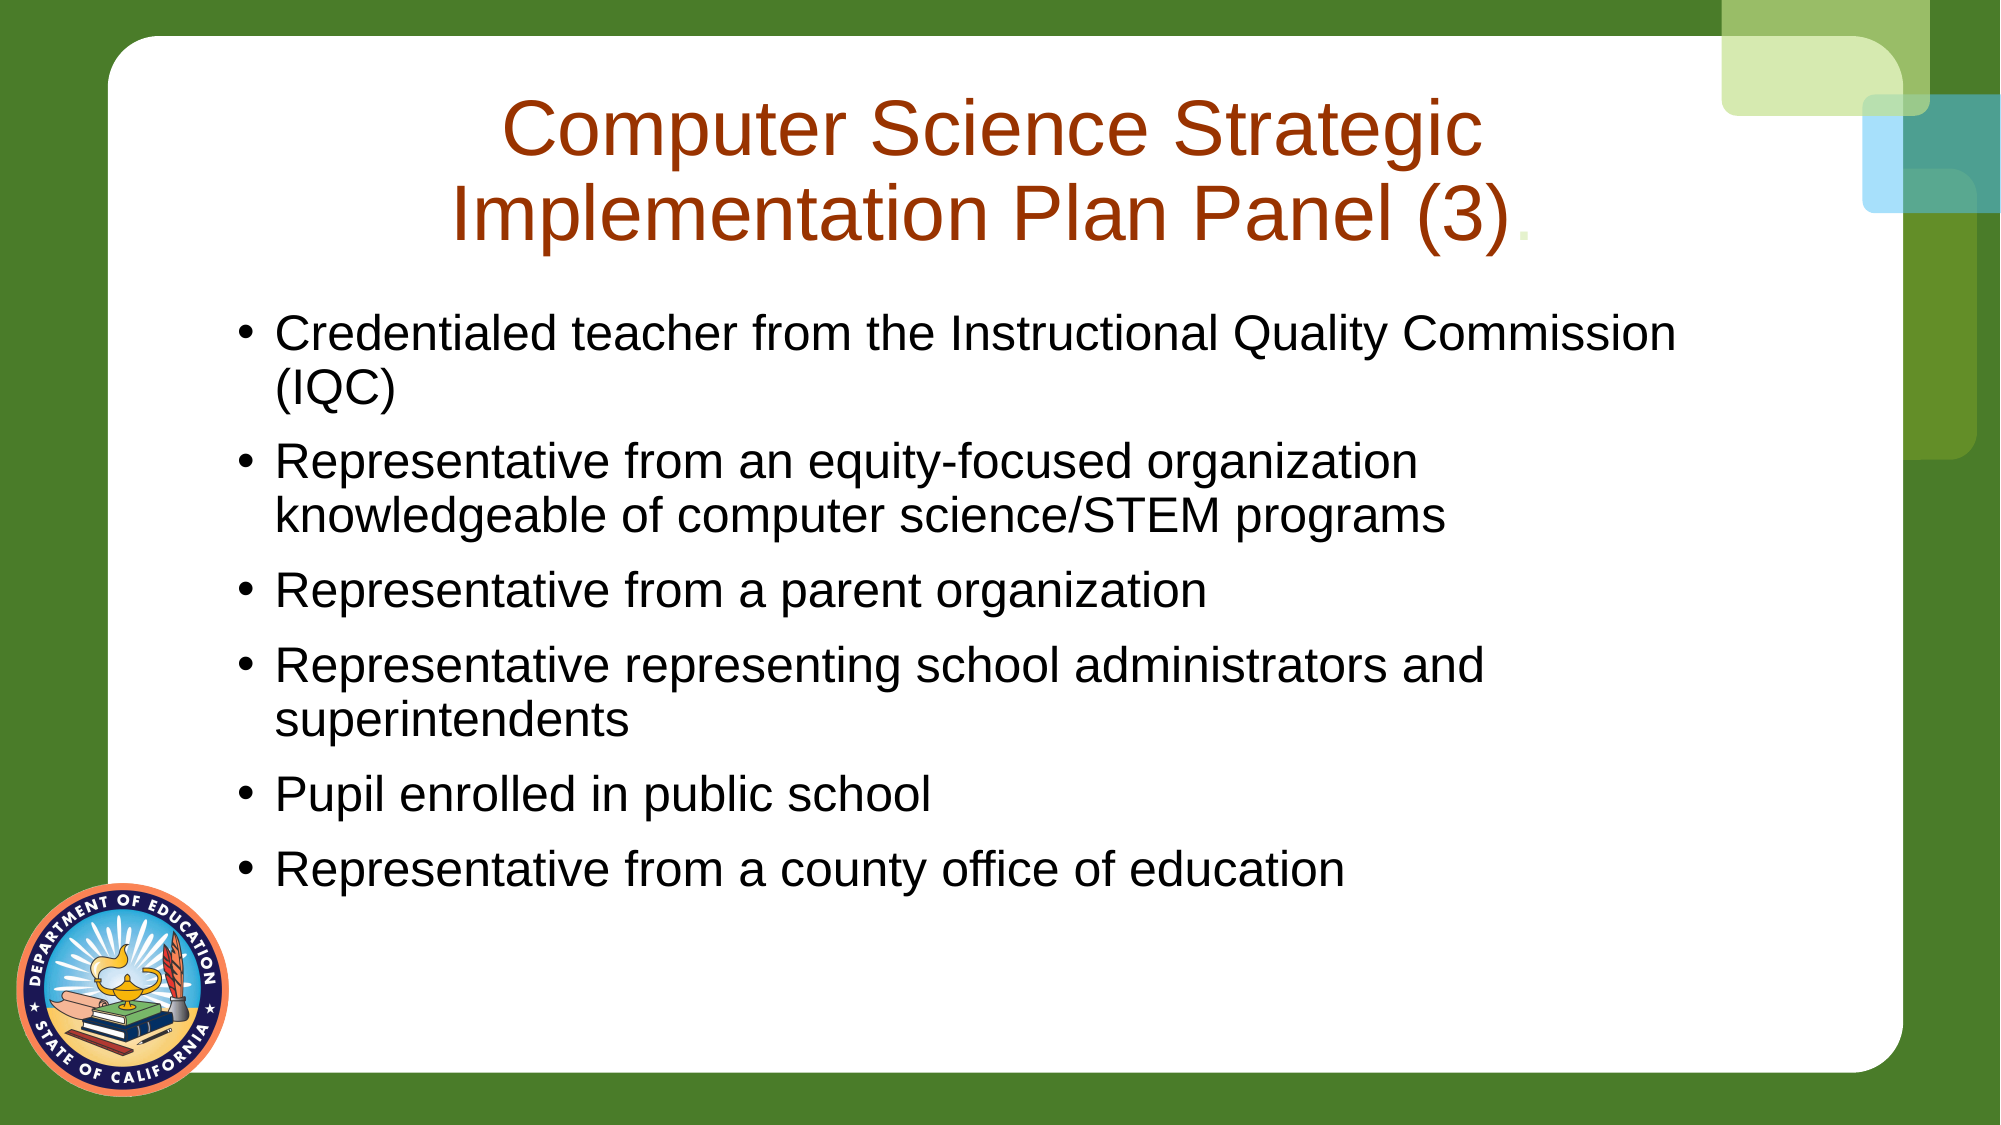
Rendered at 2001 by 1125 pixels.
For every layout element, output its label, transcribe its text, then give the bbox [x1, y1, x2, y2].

picture [16, 883, 229, 1097]
title Computer Science Strategic Implementation Plan Panel (3). [363, 78, 1624, 267]
list Credentialed teacher from the Instructional Quality Commission (IQC) Representative from an equity-focused organization knowledgeable of computer science/STEM programs Representative from a parent organization Representative representing school administrators and superintendents Pupil enrolled in public school Representative from a county office of education [222, 299, 1778, 1014]
